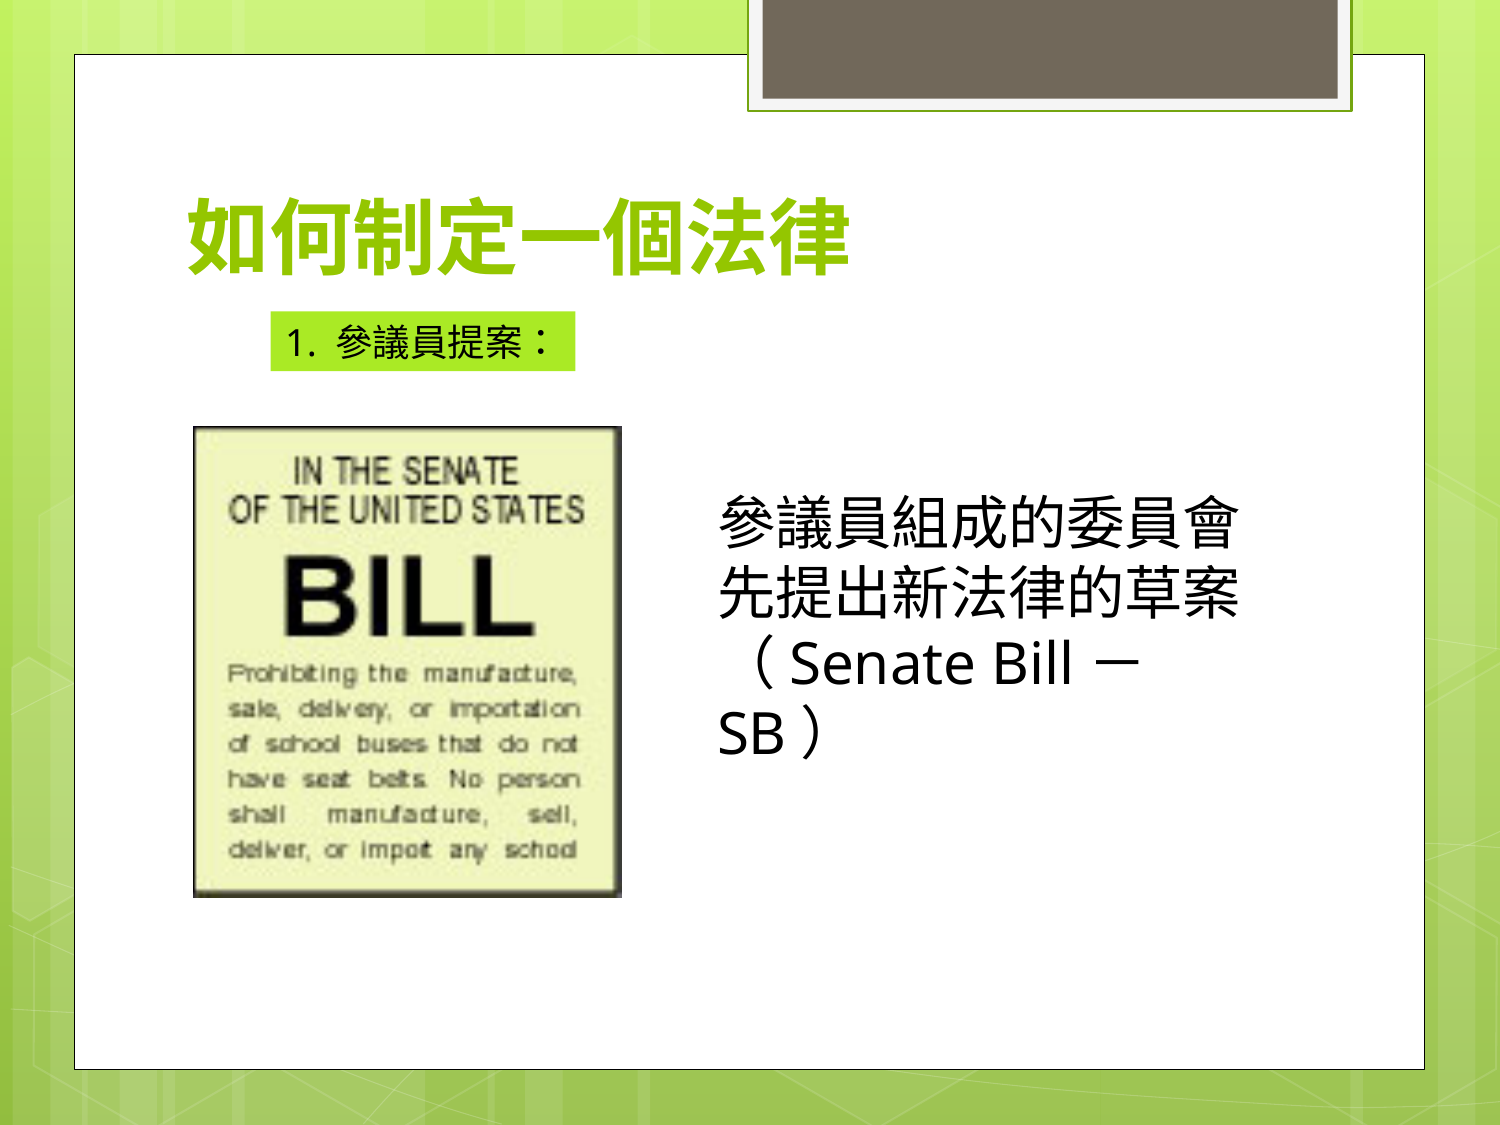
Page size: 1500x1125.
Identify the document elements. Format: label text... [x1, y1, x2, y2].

title 如何制定一個法律 [171, 168, 1324, 293]
text_box 1. 參議員提案： [270, 311, 576, 372]
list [170, 426, 645, 898]
text_box 參議員組成的委員會先提出新法律的草案（Senate Bill－ SB） [702, 478, 1290, 774]
